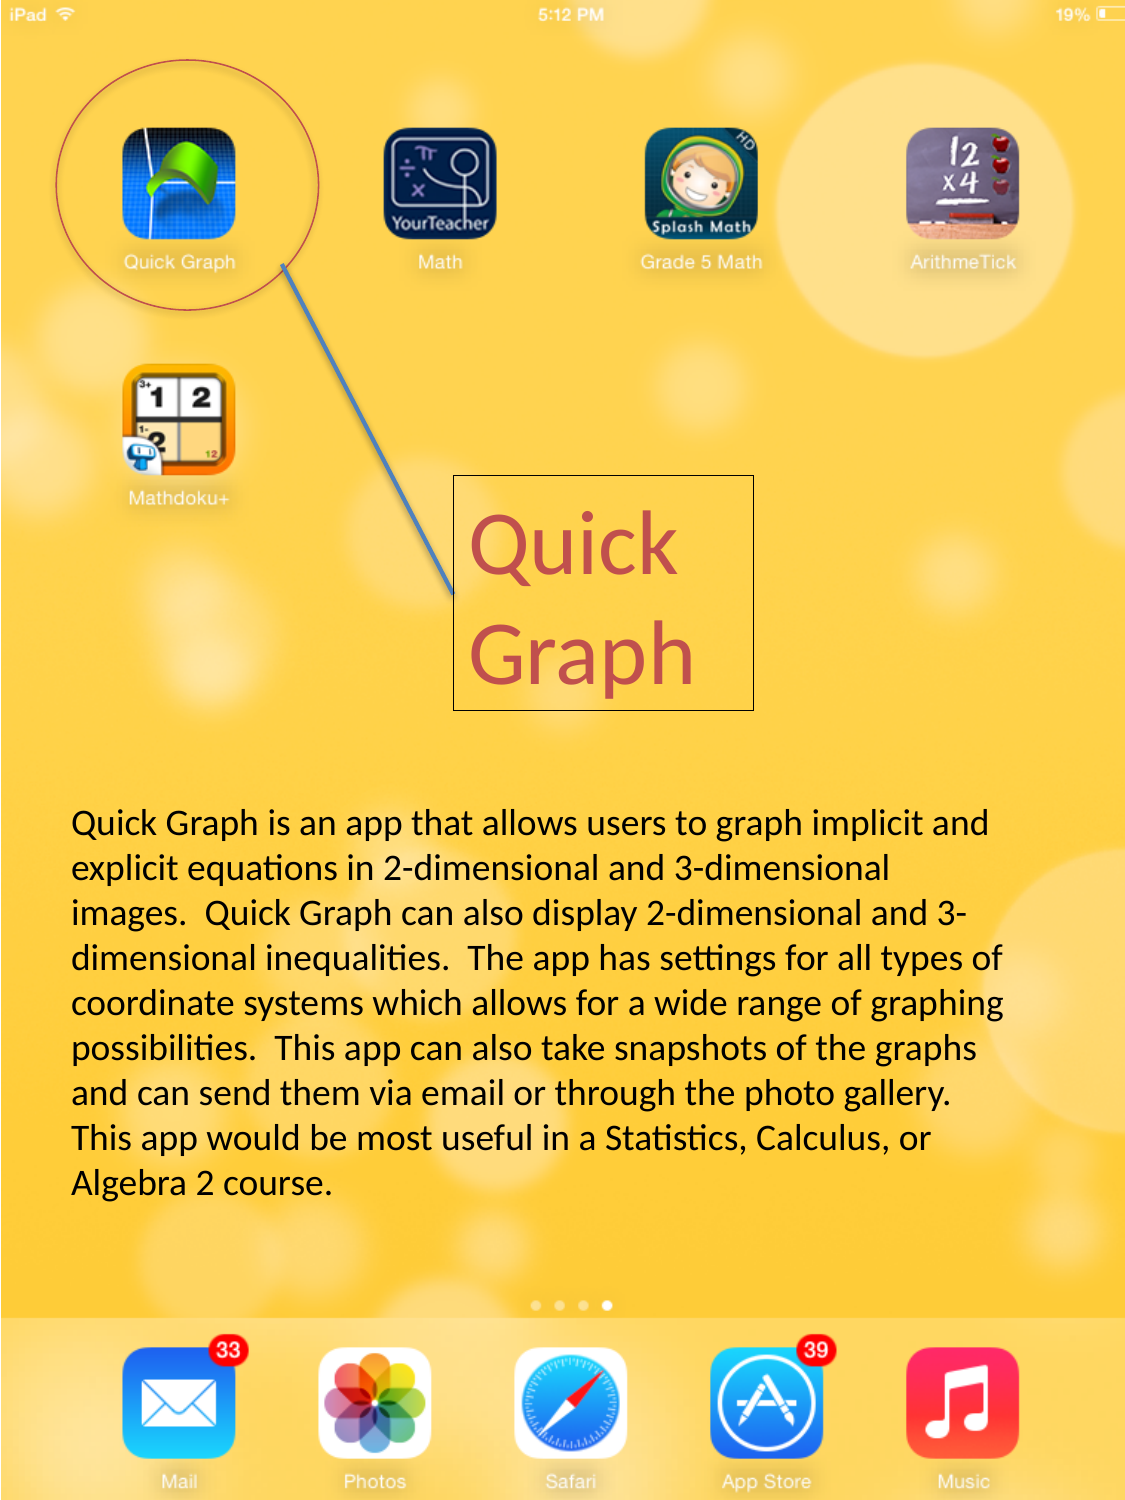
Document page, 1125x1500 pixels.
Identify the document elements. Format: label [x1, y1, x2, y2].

text_box [202, 343, 533, 516]
picture [0, 0, 1125, 1500]
